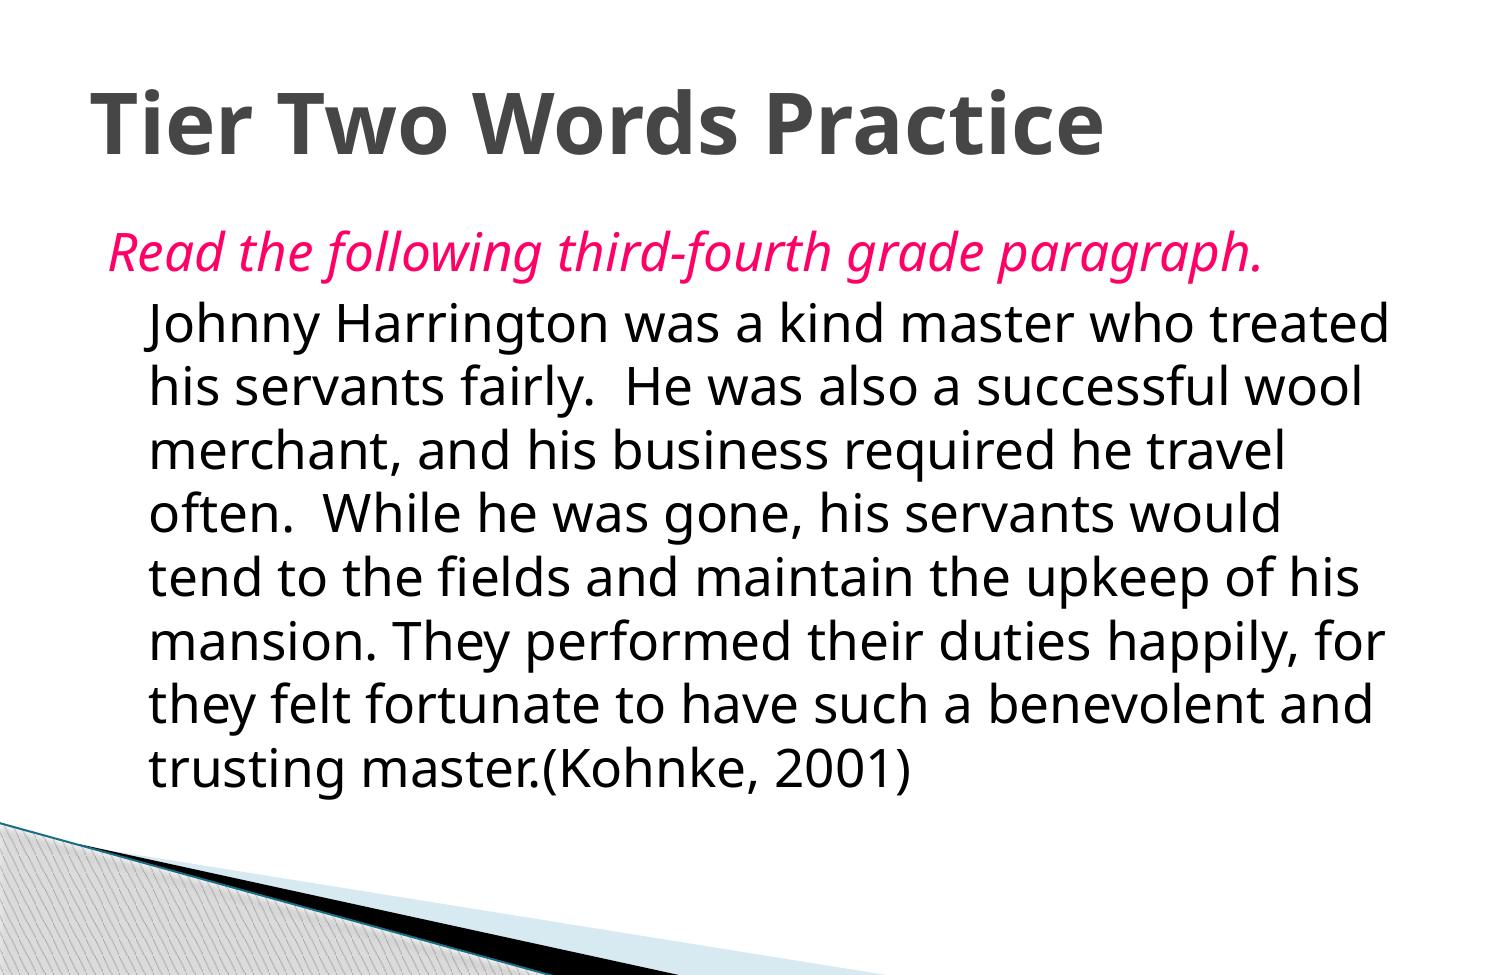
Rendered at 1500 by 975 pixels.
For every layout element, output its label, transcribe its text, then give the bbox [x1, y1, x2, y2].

title Tier Two Words Practice [75, 39, 1425, 202]
list Read the following third-fourth grade paragraph. Johnny Harrington was a kind master who treated his servants fairly. He was also a successful wool merchant, and his business required he travel often. While he was gone, his servants would tend to the fields and maintain the upkeep of his mansion. They performed their duties happily, for they felt fortunate to have such a benevolent and trusting master.(Kohnke, 2001) [74, 210, 1426, 855]
